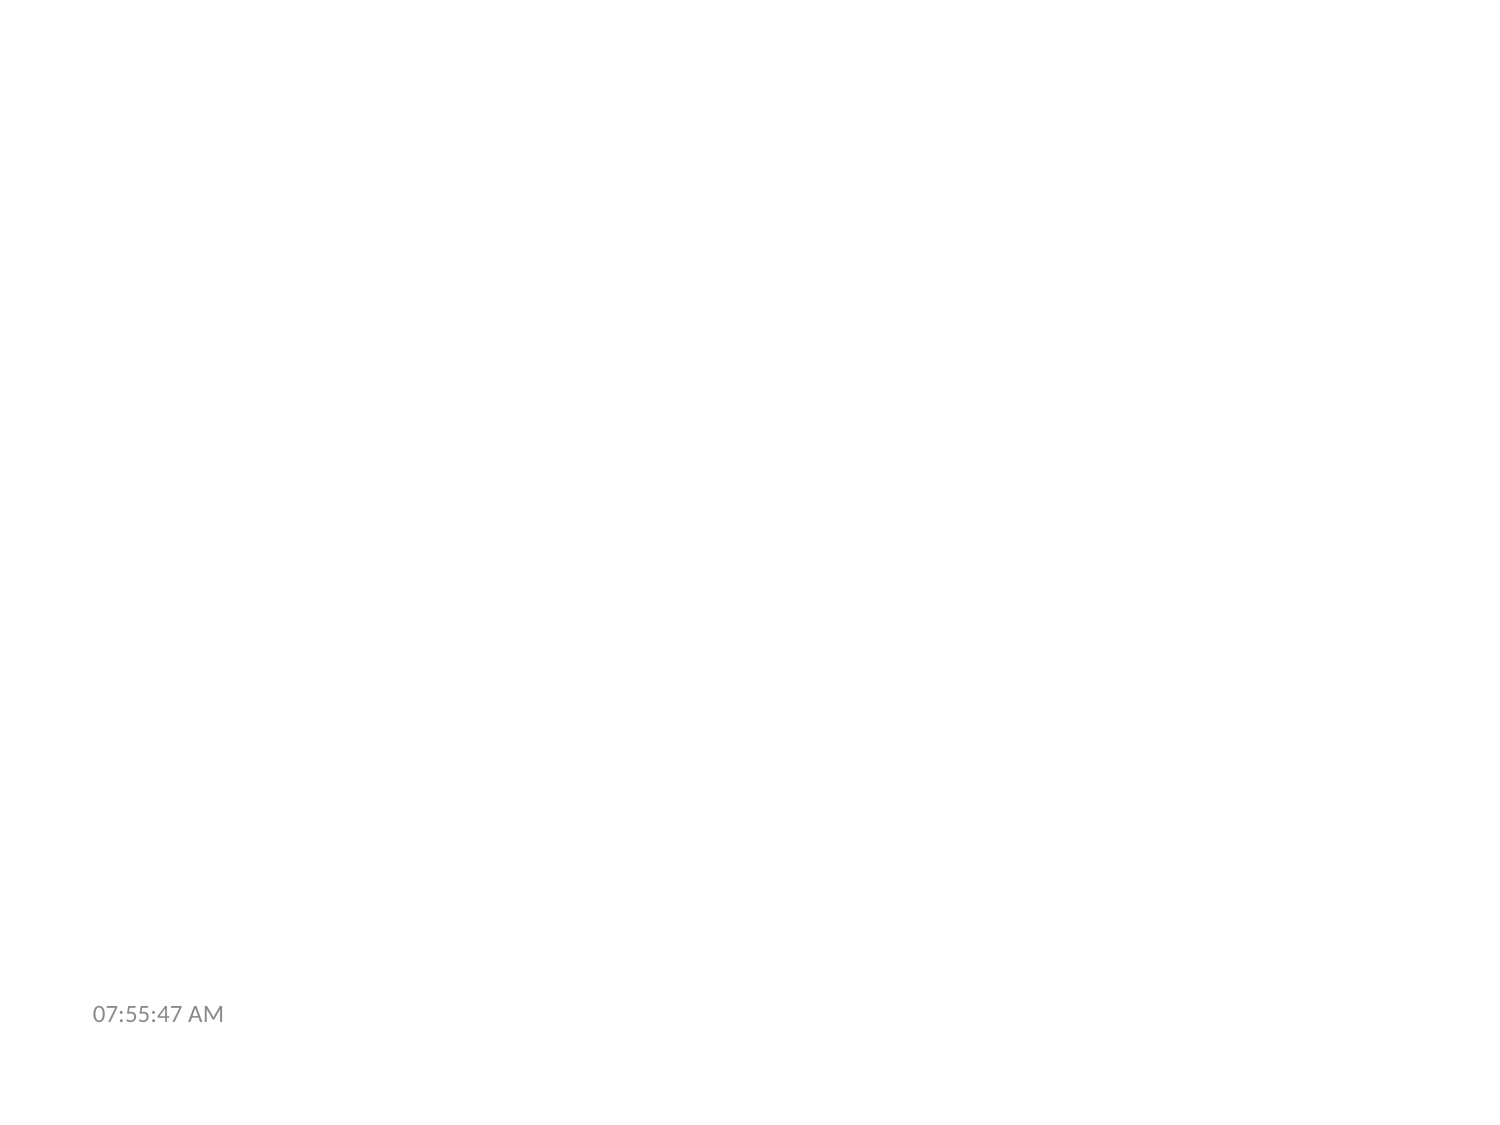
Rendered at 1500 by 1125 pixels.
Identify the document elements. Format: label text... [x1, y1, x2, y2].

text_box 3:35:09 PM [77, 982, 428, 1043]
